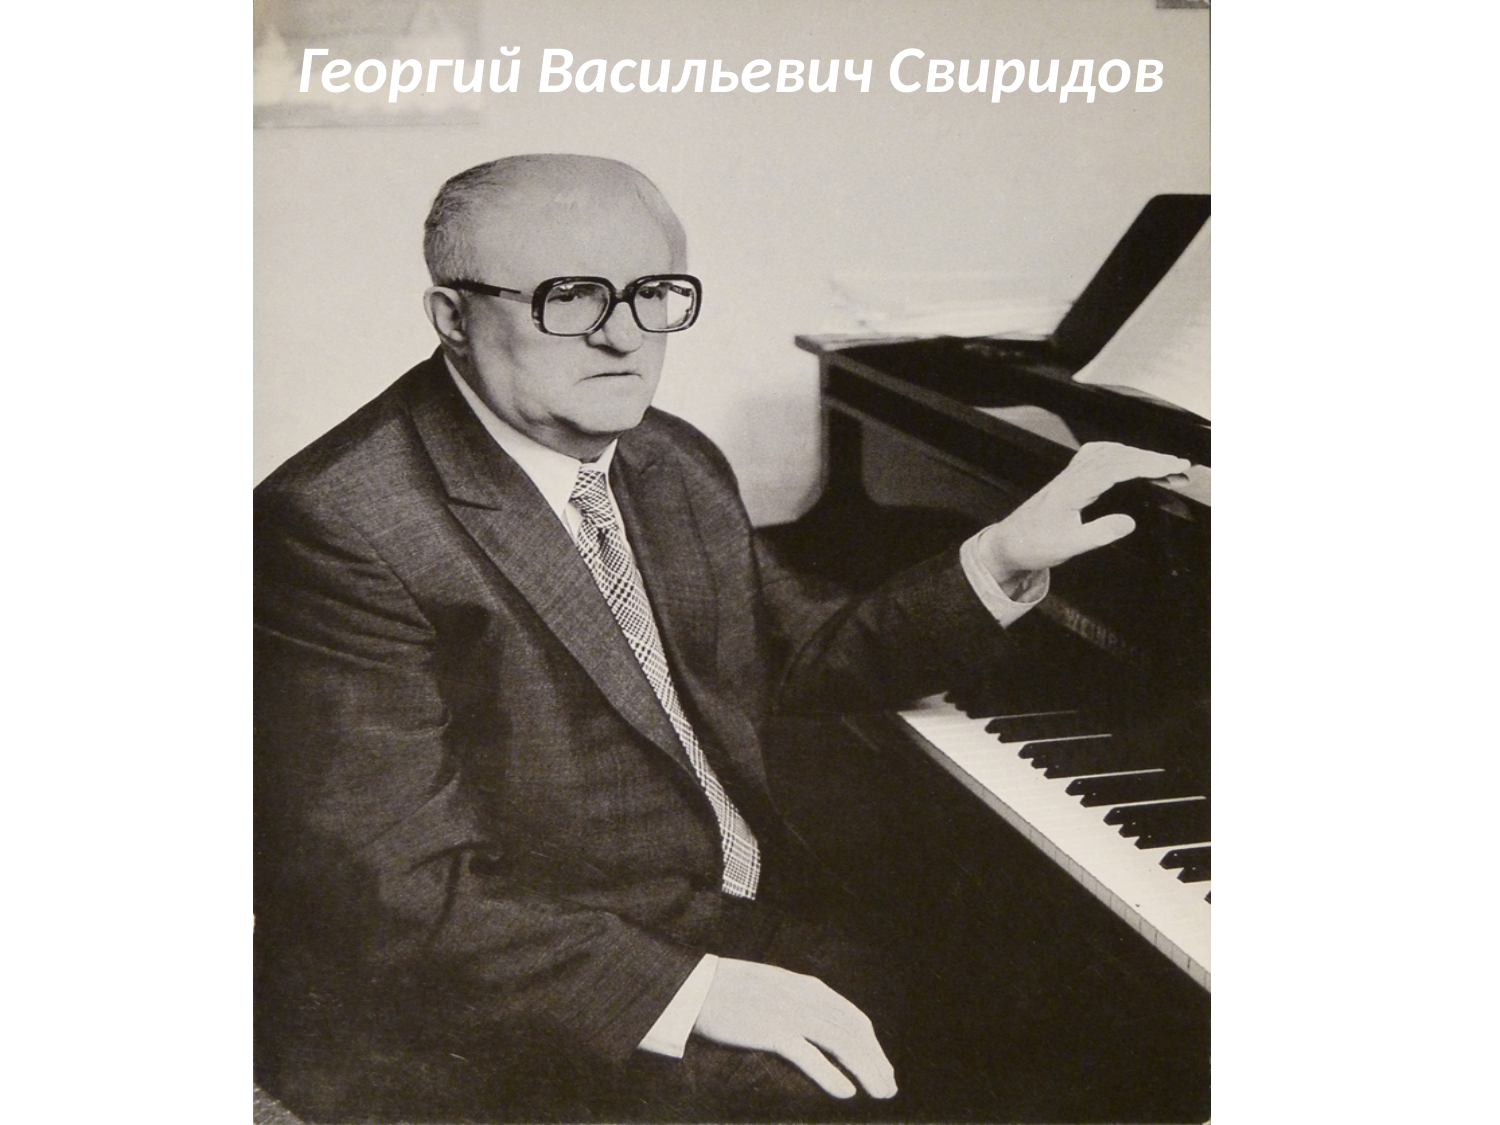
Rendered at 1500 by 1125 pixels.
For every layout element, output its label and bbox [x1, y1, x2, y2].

picture [253, 0, 1211, 1125]
